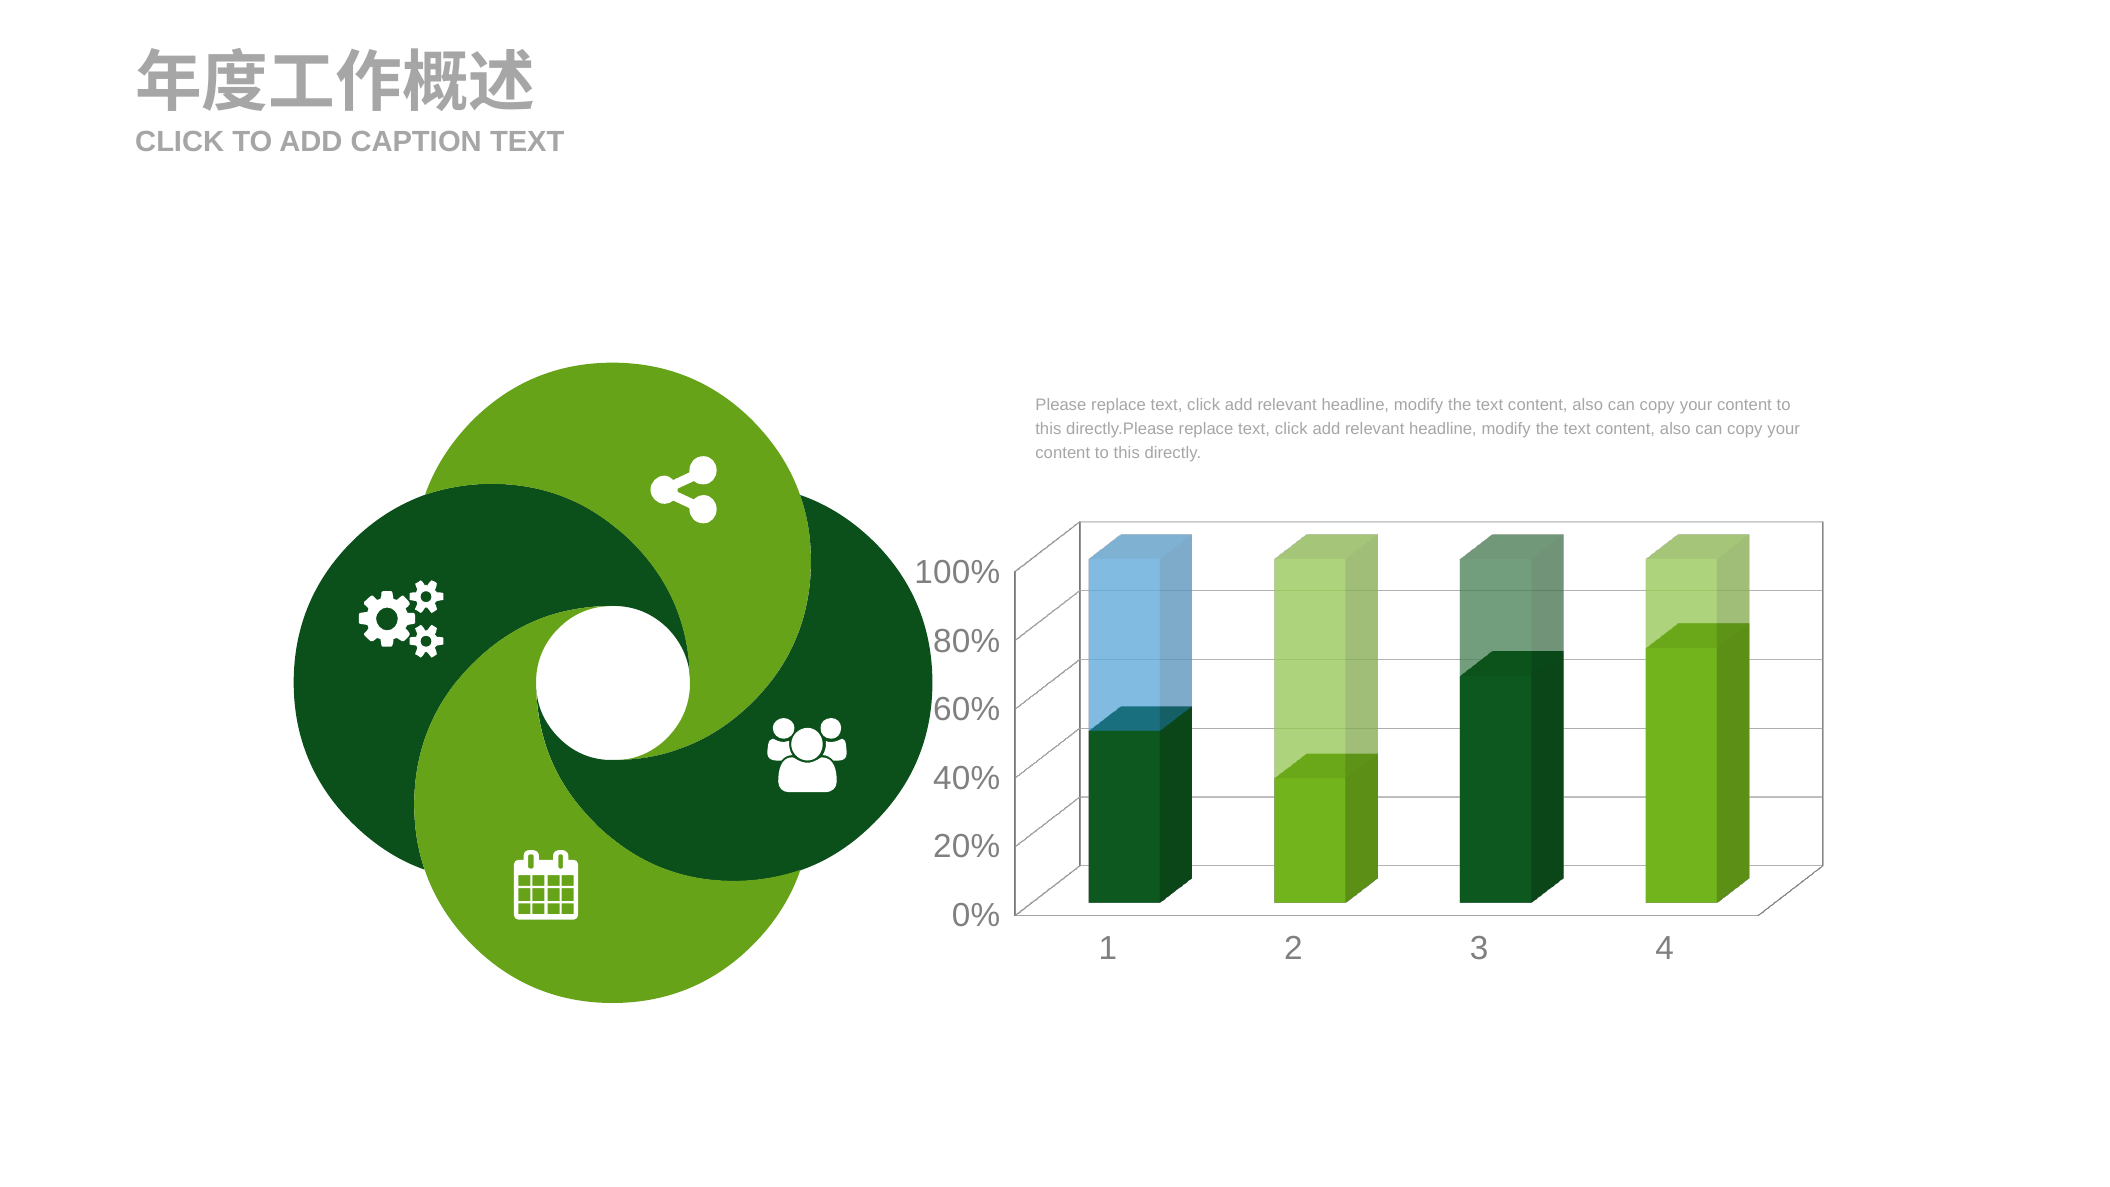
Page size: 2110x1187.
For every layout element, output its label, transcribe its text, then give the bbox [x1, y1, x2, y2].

text_box [425, 362, 810, 759]
text_box [537, 494, 858, 880]
text_box [767, 718, 847, 793]
text_box Please replace text, click add relevant headline, modify the text content, also can copy your content to this directly.Please replace text, click add relevant headline, modify the text content, also can copy your content to this directly. [1020, 382, 1836, 469]
text_box 年度工作概述 [135, 38, 596, 119]
text_box [513, 850, 579, 920]
chart [858, 498, 1883, 1093]
text_box [650, 456, 717, 524]
text_box [414, 605, 801, 1003]
text_box [293, 484, 689, 870]
text_box [358, 580, 444, 658]
text_box CLICK TO ADD CAPTION TEXT [135, 122, 596, 158]
